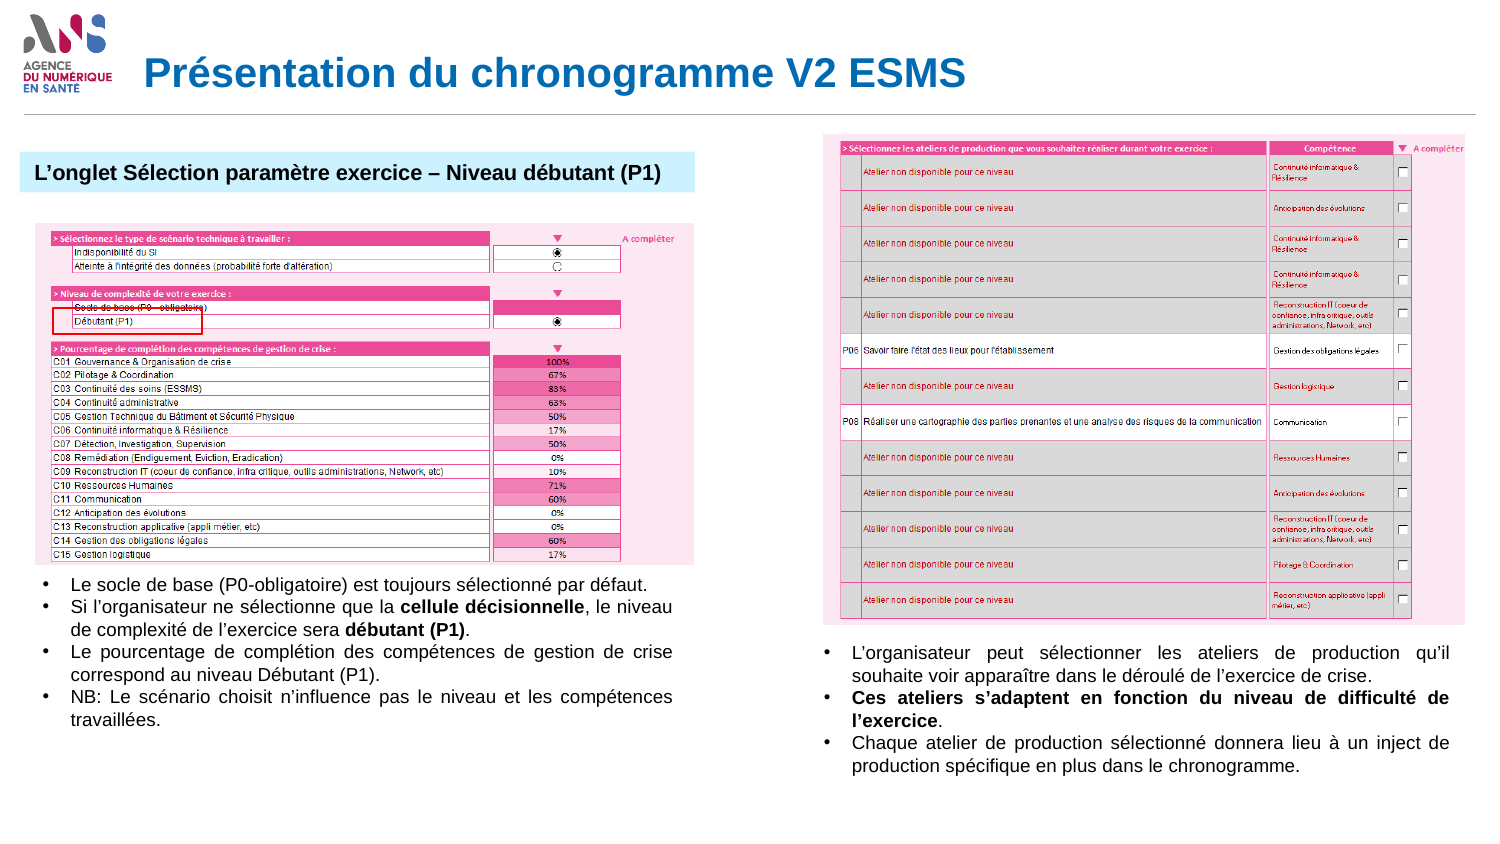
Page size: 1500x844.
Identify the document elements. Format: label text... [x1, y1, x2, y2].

text_box L’organisateur peut sélectionner les ateliers de production qu’il souhaite voir apparaître dans le déroulé de l’exercice de crise. Ces ateliers s’adaptent en fonction du niveau de difficulté de l’exercice. Chaque atelier de production sélectionné donnera lieu à un inject de production spécifique en plus dans le chronogramme. [808, 633, 1465, 784]
text_box L’onglet Sélection paramètre exercice – Niveau débutant (P1) [19, 151, 696, 193]
picture [35, 223, 694, 565]
picture [822, 134, 1465, 625]
picture [23, 14, 112, 93]
text_box Présentation du chronogramme V2 ESMS [143, 20, 1148, 96]
text_box Le socle de base (P0-obligatoire) est toujours sélectionné par défaut. Si l’organisateur ne sélectionne que la cellule décisionnelle, le niveau de complexité de l’exercice sera débutant (P1). Le pourcentage de complétion des compétences de gestion de crise correspond au niveau Débutant (P1). NB: Le scénario choisit n’influence pas le niveau et les compétences travaillées. [27, 564, 688, 760]
